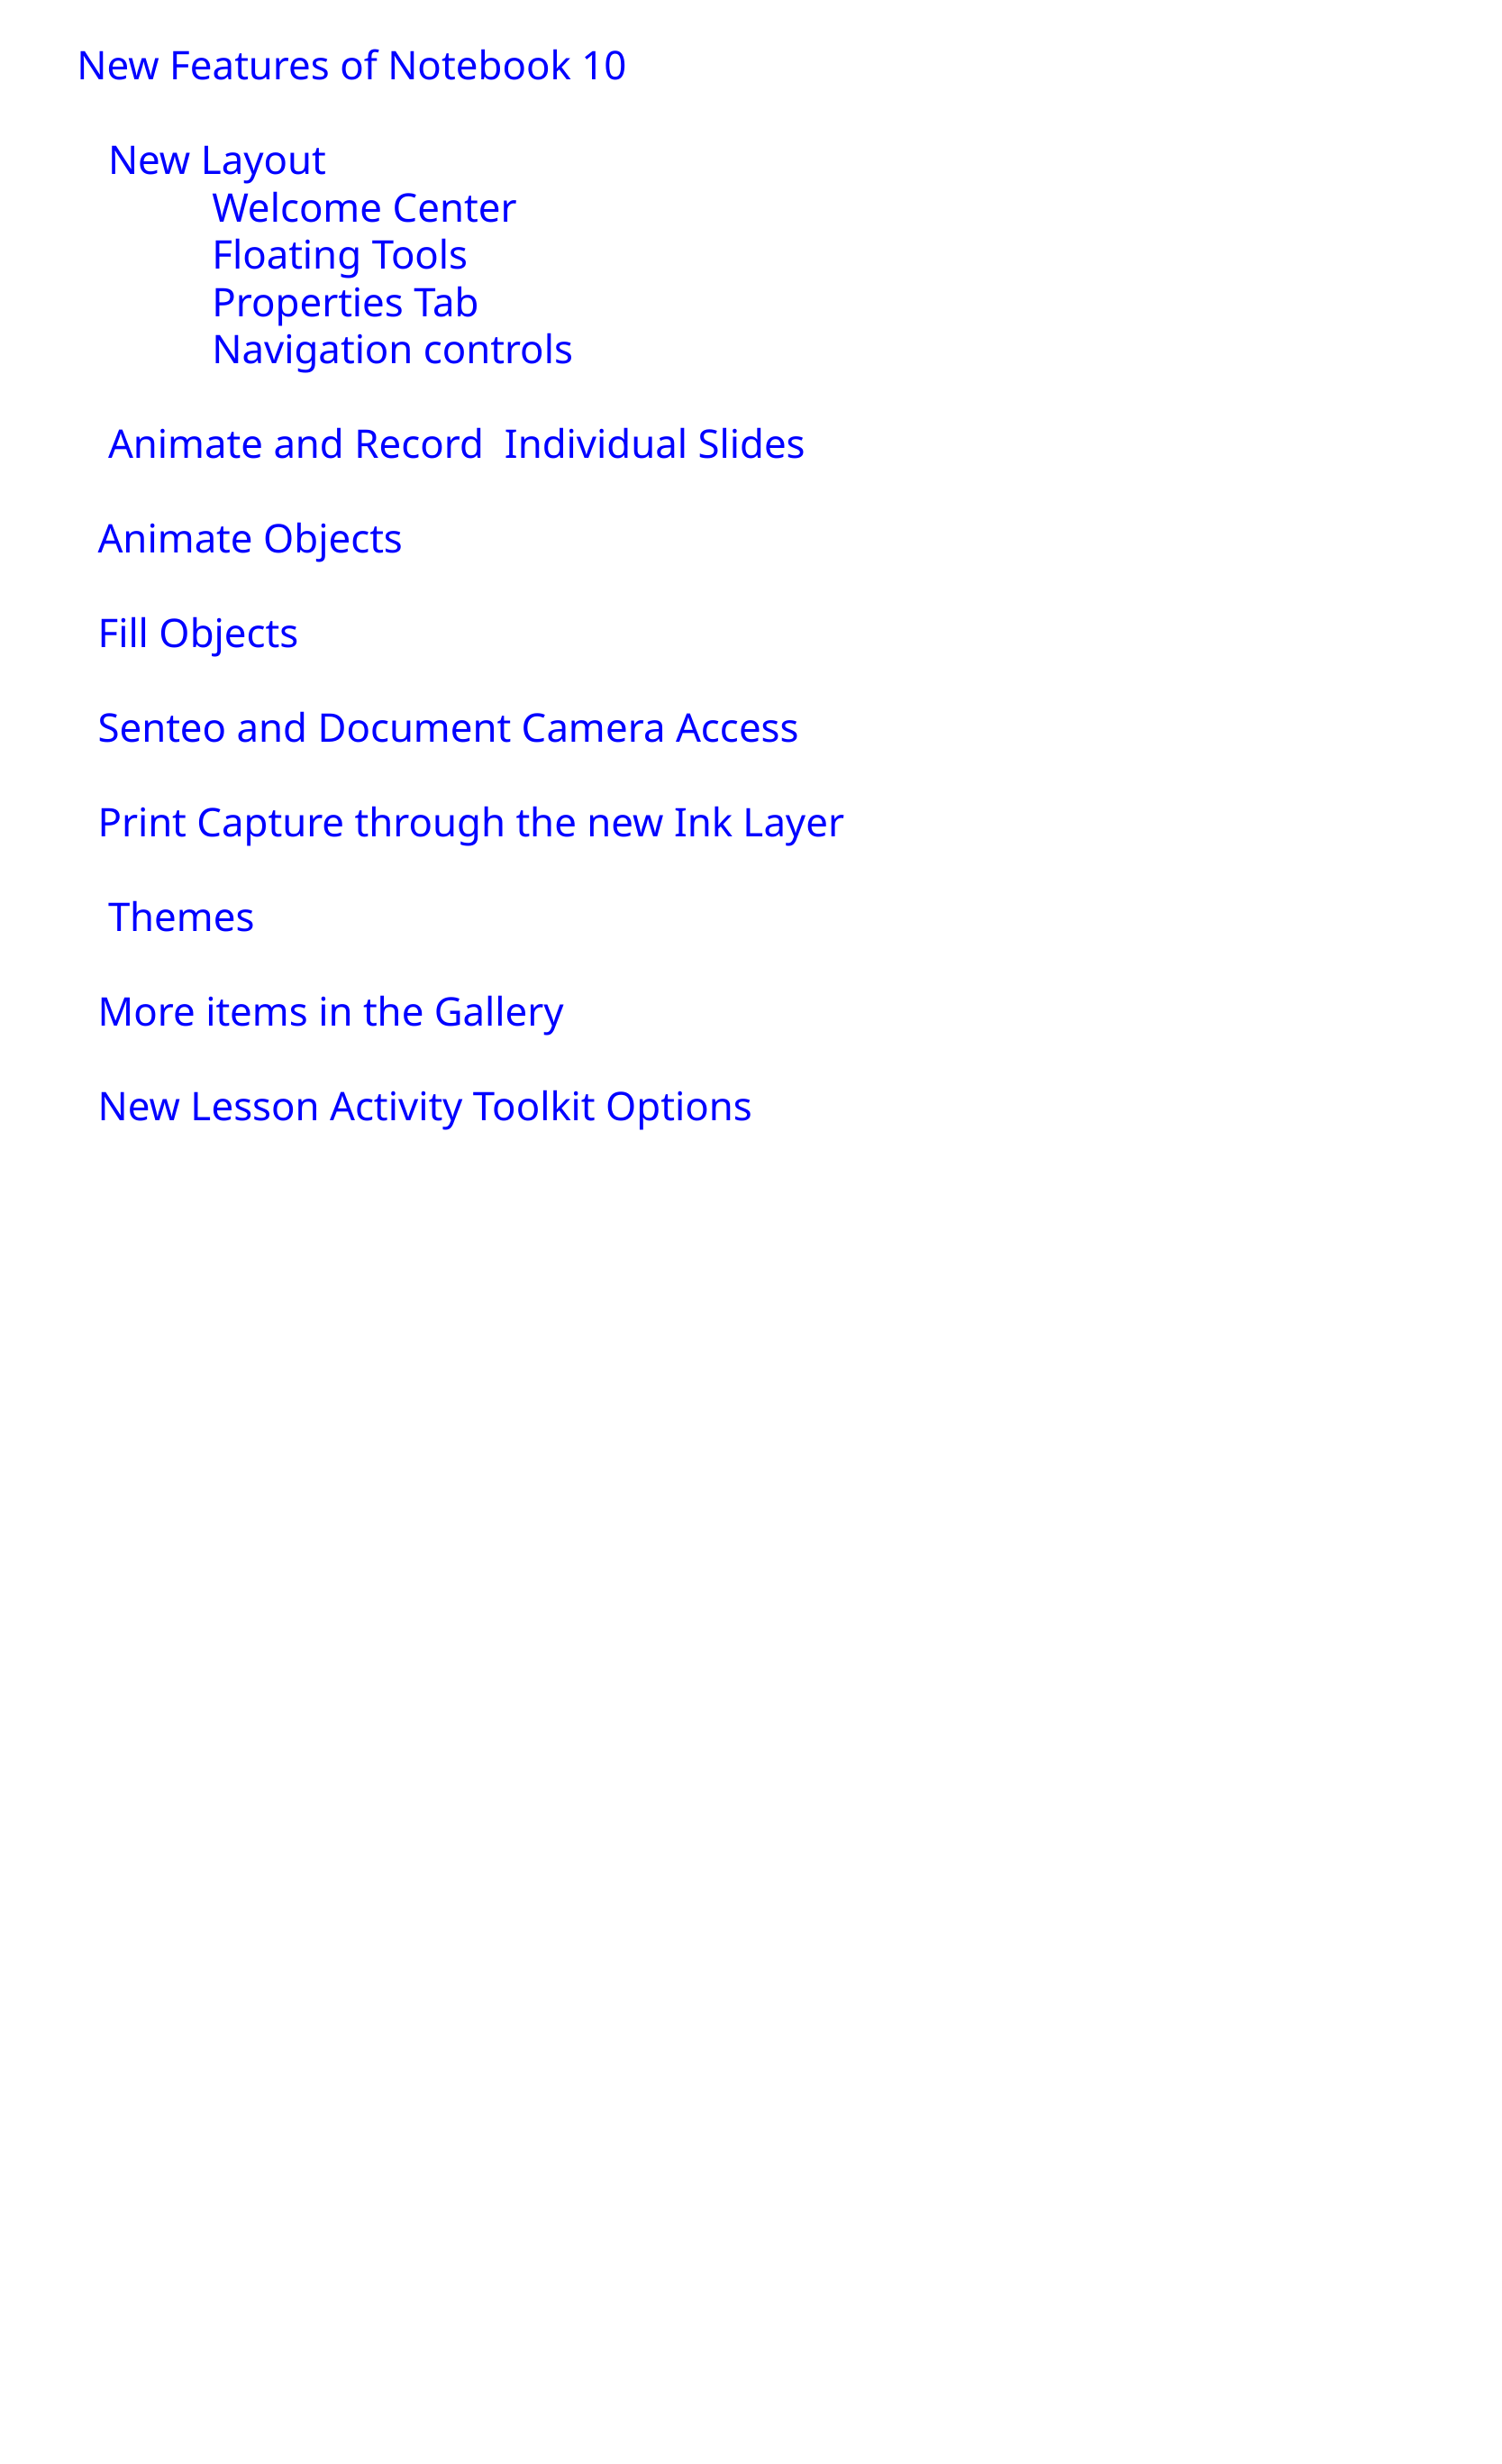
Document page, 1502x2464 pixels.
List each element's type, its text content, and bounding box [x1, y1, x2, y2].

text_box New Features of Notebook 10 New Layout Welcome Center Floating Tools Properties Tab Navigation controls Animate and Record Individual Slides Animate Objects Fill Objects Senteo and Document Camera Access Print Capture through the new Ink Layer Themes More items in the Gallery New Lesson Activity Toolkit Options [63, 33, 913, 1136]
